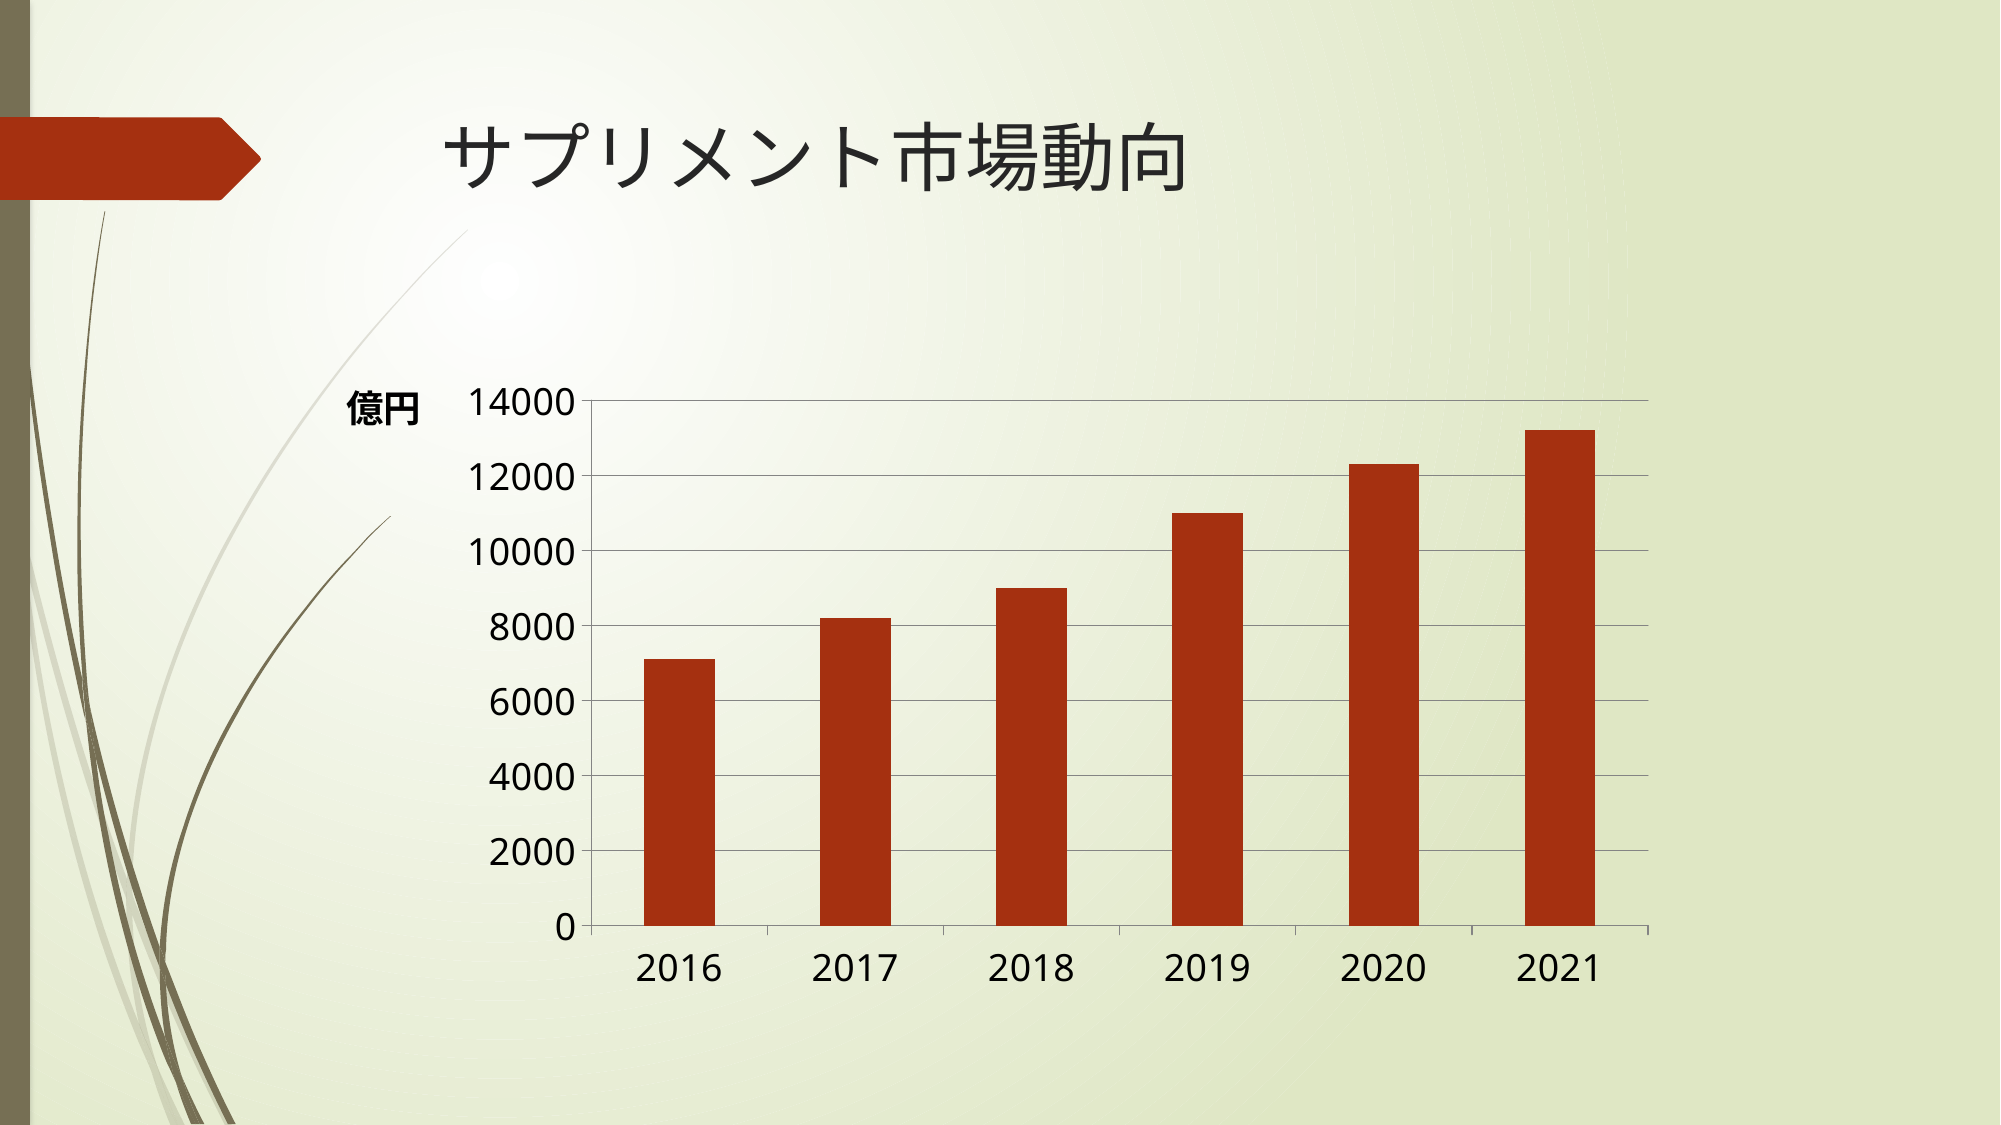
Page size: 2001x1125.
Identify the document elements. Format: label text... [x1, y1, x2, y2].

title サプリメント市場動向 [425, 102, 1888, 313]
chart [324, 361, 1676, 1006]
